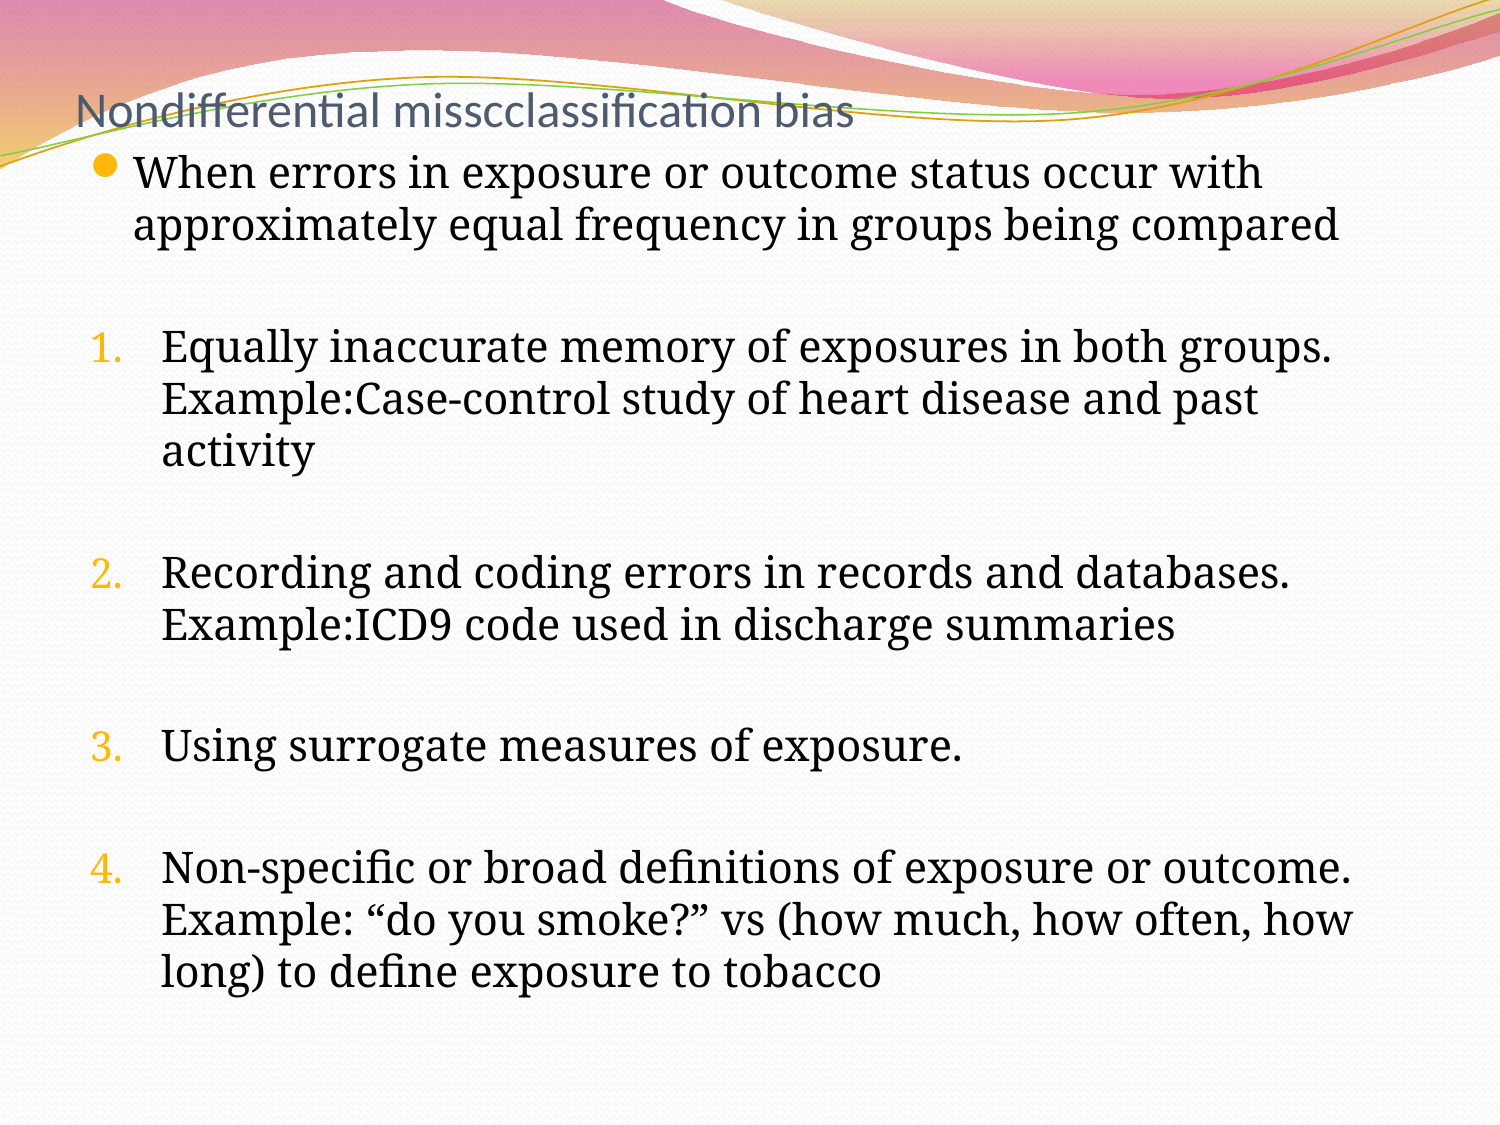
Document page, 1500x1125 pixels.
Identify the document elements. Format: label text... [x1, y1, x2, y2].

title Nondifferential misscclassification bias [75, 45, 1425, 137]
list When errors in exposure or outcome status occur with approximately equal frequency in groups being compared Equally inaccurate memory of exposures in both groups. Example:Case-control study of heart disease and past activity Recording and coding errors in records and databases. Example:ICD9 code used in discharge summaries Using surrogate measures of exposure. Non-specific or broad definitions of exposure or outcome. Example: “do you smoke?” vs (how much, how often, how long) to define exposure to tobacco [75, 137, 1425, 1005]
